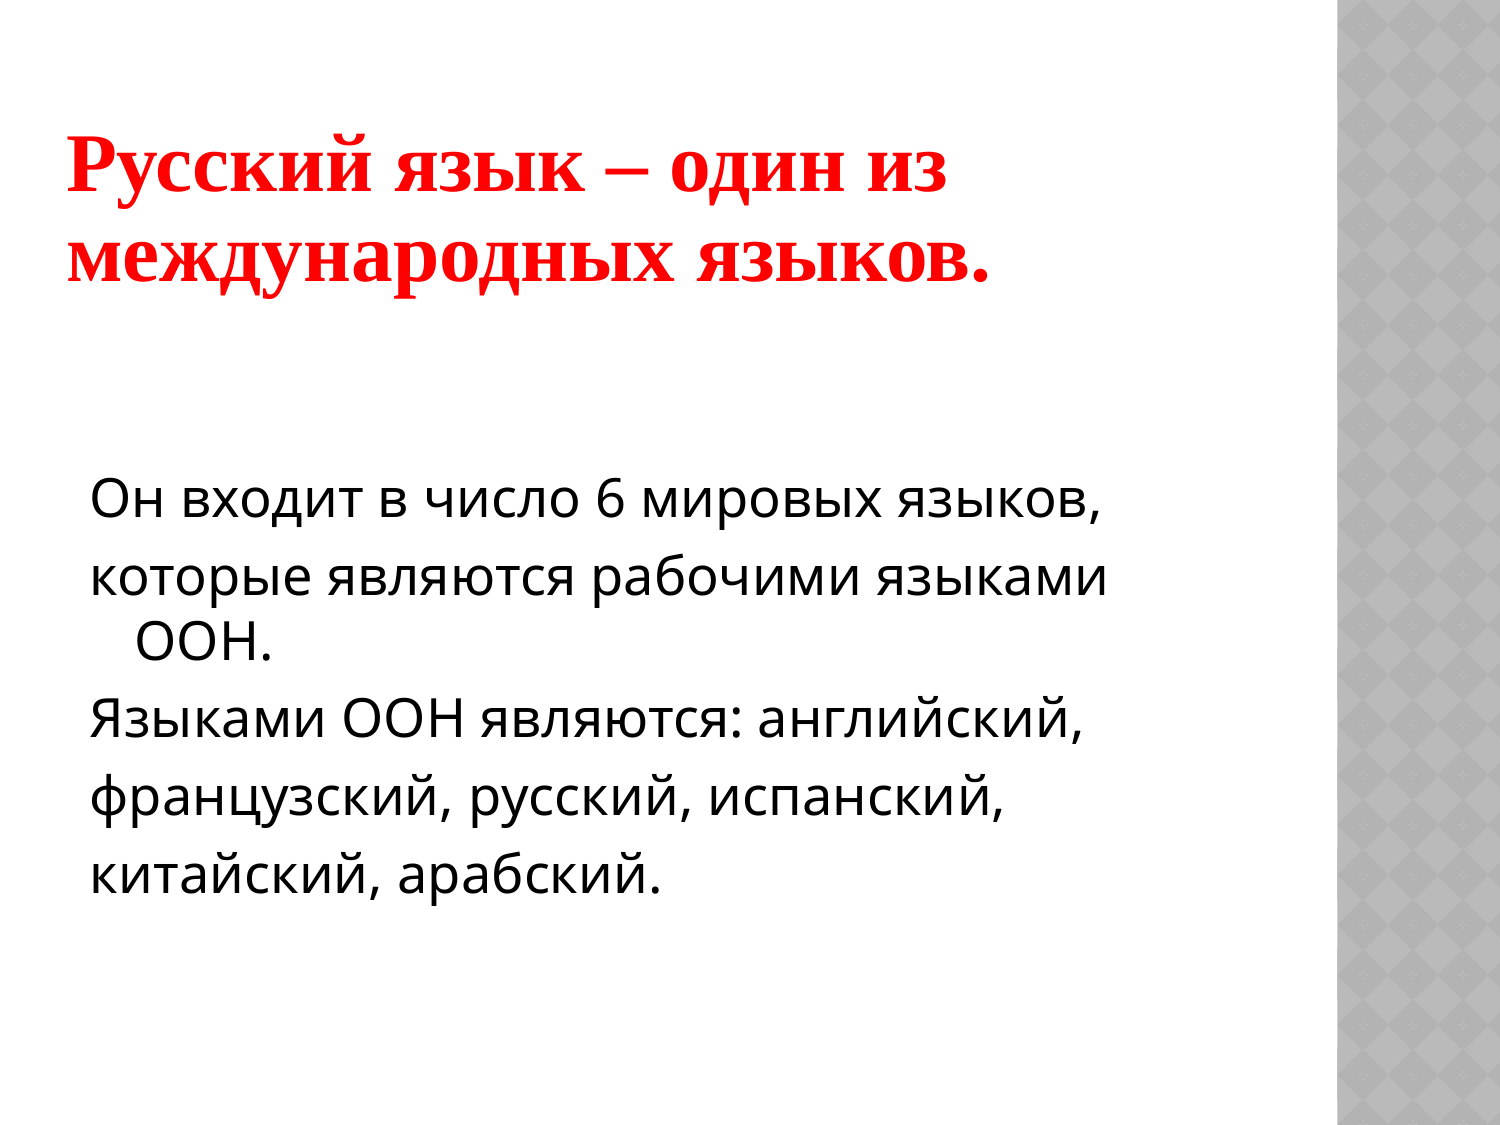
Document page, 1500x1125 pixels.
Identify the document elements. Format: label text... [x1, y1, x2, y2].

title Русский язык – один из международных языков. [58, 70, 1247, 370]
list Он входит в число 6 мировых языков, которые являются рабочими языками ООН. Языками ООН являются: английский, французский, русский, испанский, китайский, арабский. [75, 363, 1263, 1059]
